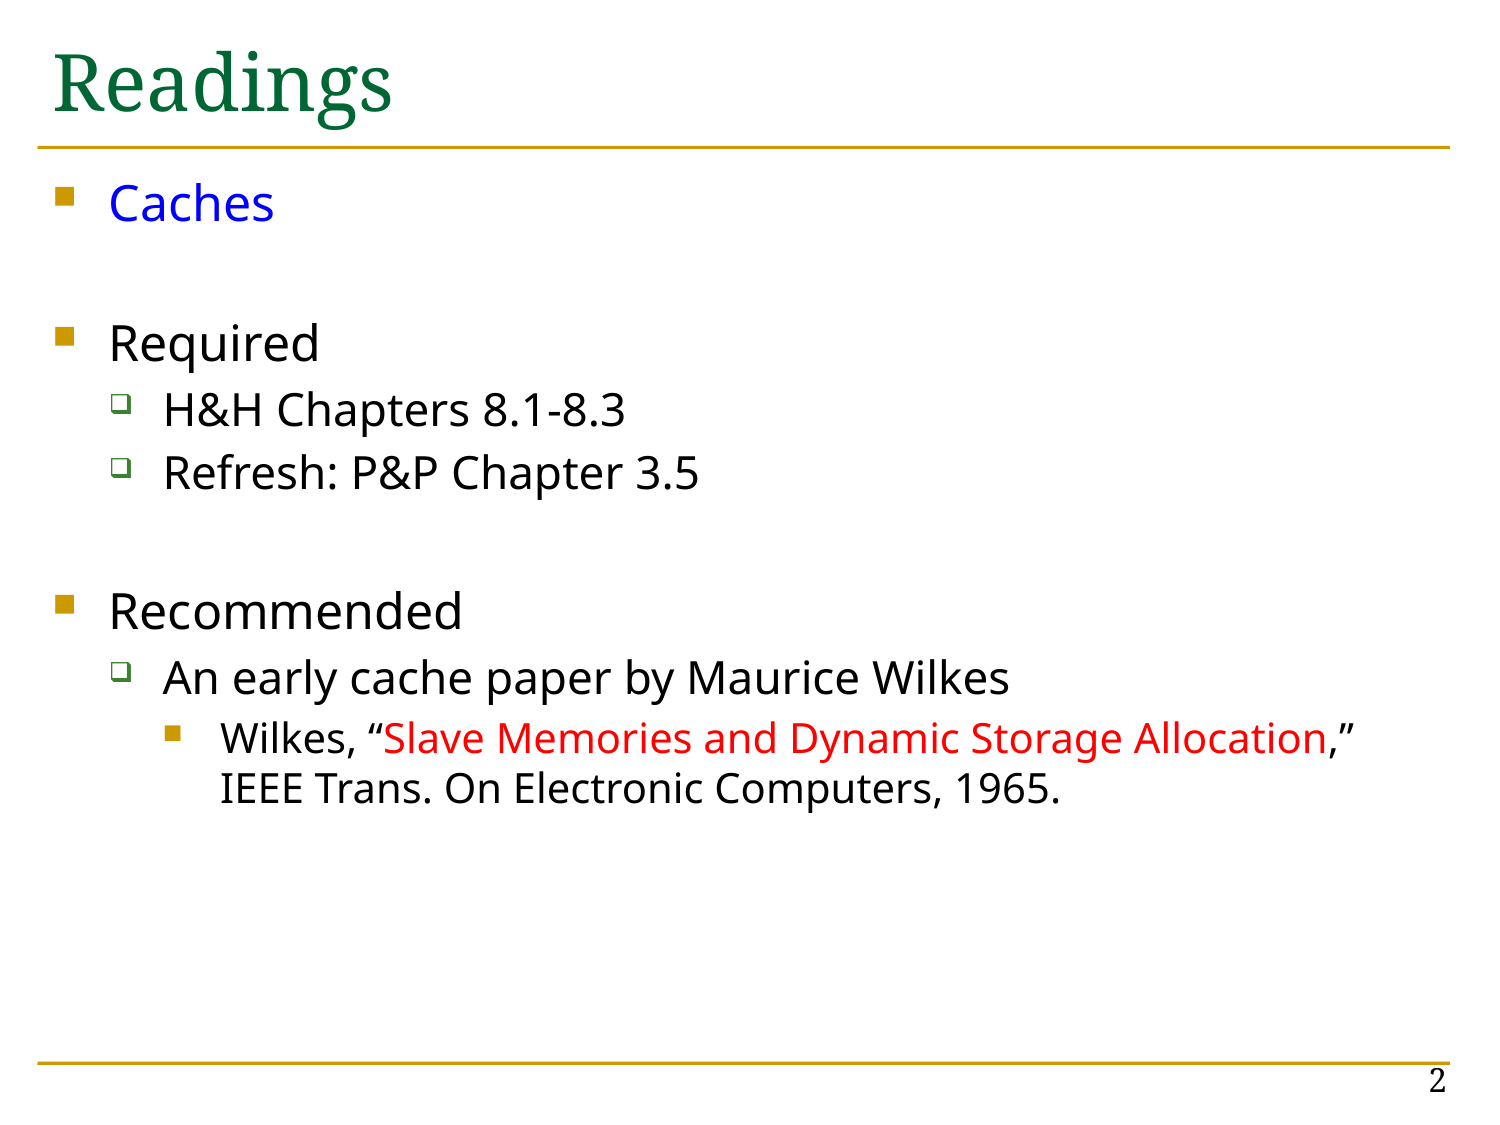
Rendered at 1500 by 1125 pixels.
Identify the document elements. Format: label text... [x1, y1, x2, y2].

list Caches Required H&H Chapters 8.1-8.3 Refresh: P&P Chapter 3.5 Recommended An early cache paper by Maurice Wilkes Wilkes, “Slave Memories and Dynamic Storage Allocation,” IEEE Trans. On Electronic Computers, 1965. [37, 163, 1450, 1016]
slide_number 2 [1111, 1036, 1462, 1112]
title Readings [37, 24, 1450, 163]
